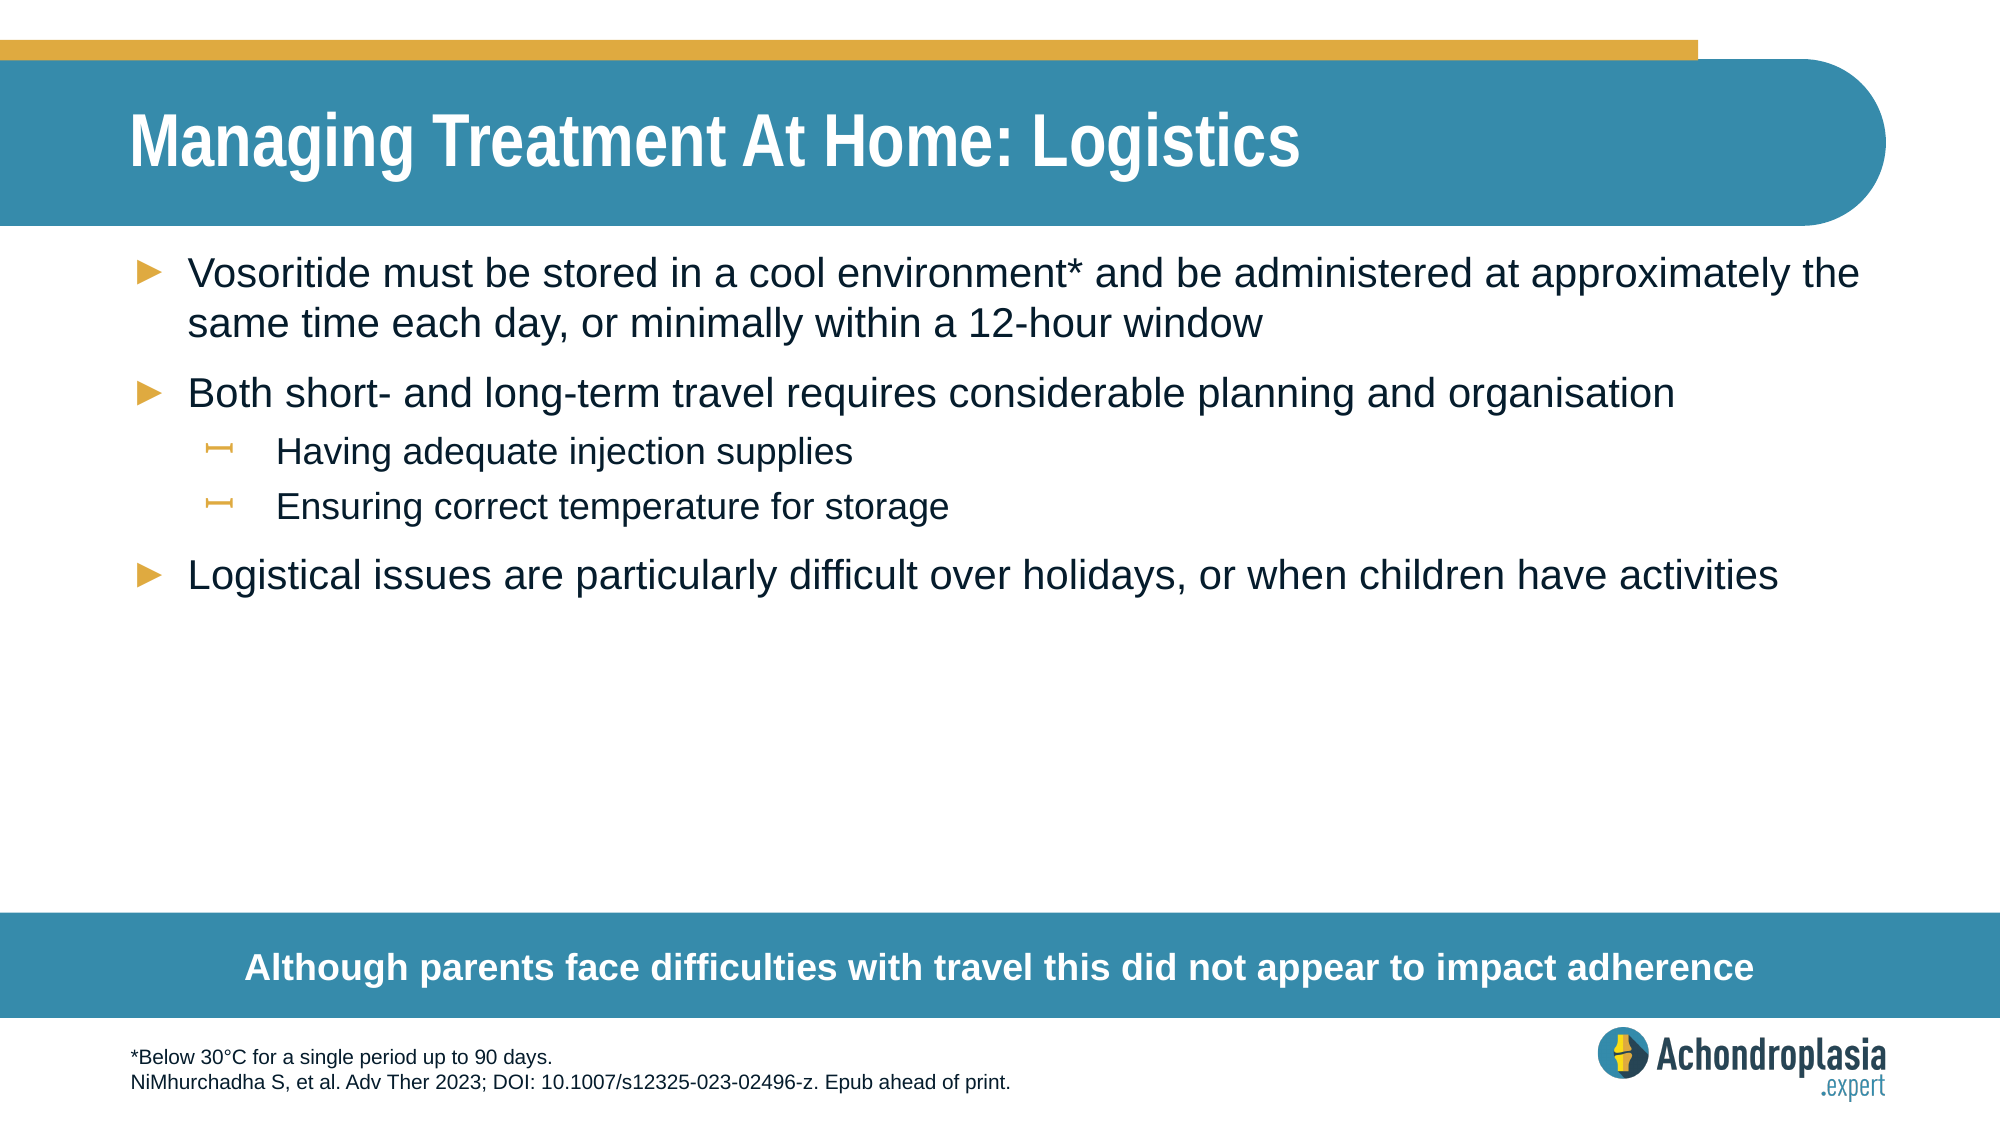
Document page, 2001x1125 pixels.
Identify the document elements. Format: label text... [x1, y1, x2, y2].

footer *Below 30°C for a single period up to 90 days. NiMhurchadha S, et al. Adv Ther 2023; DOI: 10.1007/s12325-023-02496-z. Epub ahead of print. [115, 1018, 1598, 1102]
title Managing Treatment At Home: Logistics [114, 59, 1886, 225]
list Although parents face difficulties with travel this did not appear to impact adherence [0, 912, 2000, 1018]
list Vosoritide must be stored in a cool environment* and be administered at approximately the same time each day, or minimally within a 12-hour window Both short- and long-term travel requires considerable planning and organisation Having adequate injection supplies Ensuring correct temperature for storage Logistical issues are particularly difficult over holidays, or when children have activities [114, 237, 1886, 880]
picture [1598, 1027, 1886, 1102]
